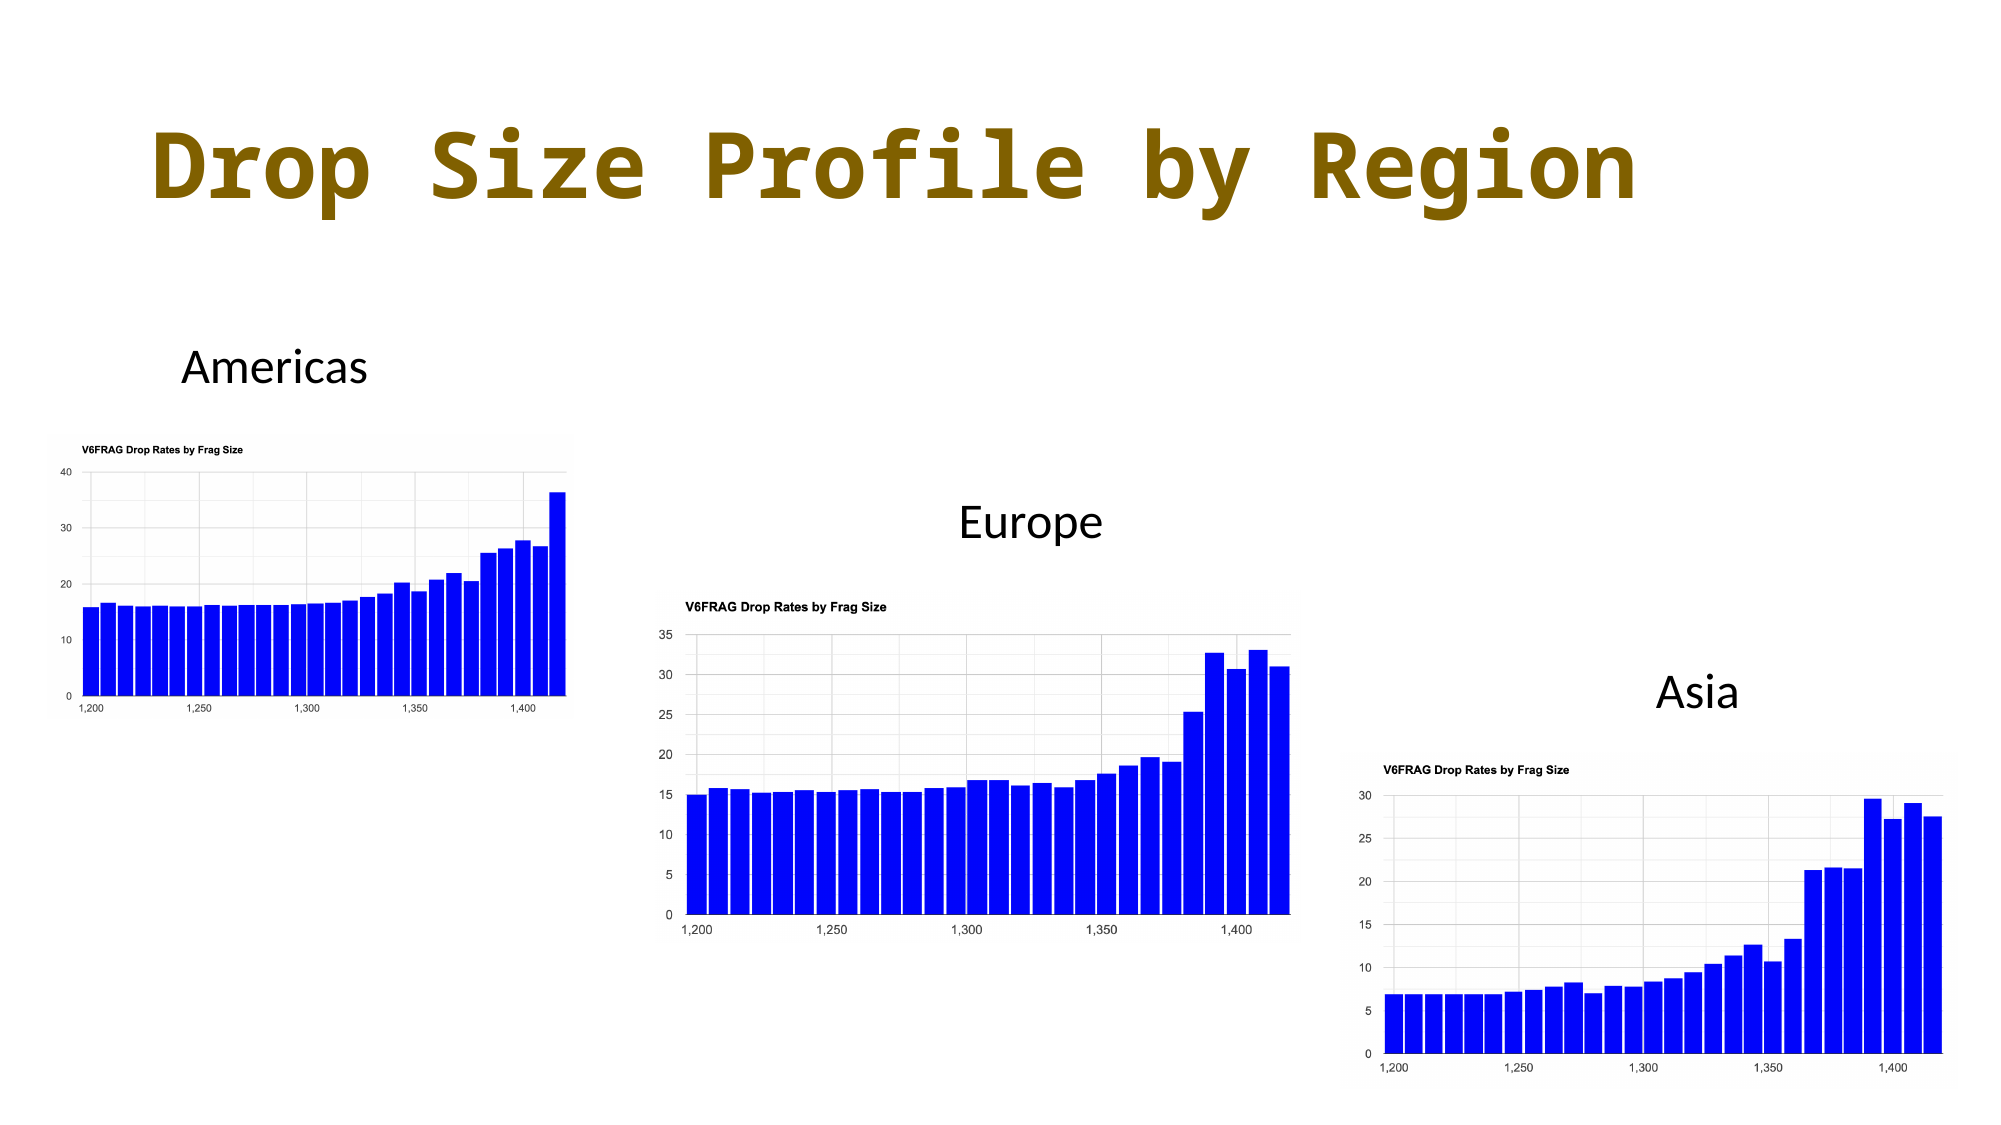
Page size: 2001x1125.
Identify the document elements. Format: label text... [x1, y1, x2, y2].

title Drop Size Profile by Region [137, 59, 1863, 278]
picture [47, 434, 574, 719]
text_box Asia [1641, 651, 1755, 727]
picture [655, 590, 1302, 943]
text_box Americas [166, 325, 384, 401]
text_box Europe [943, 481, 1119, 557]
picture [1340, 752, 1958, 1089]
